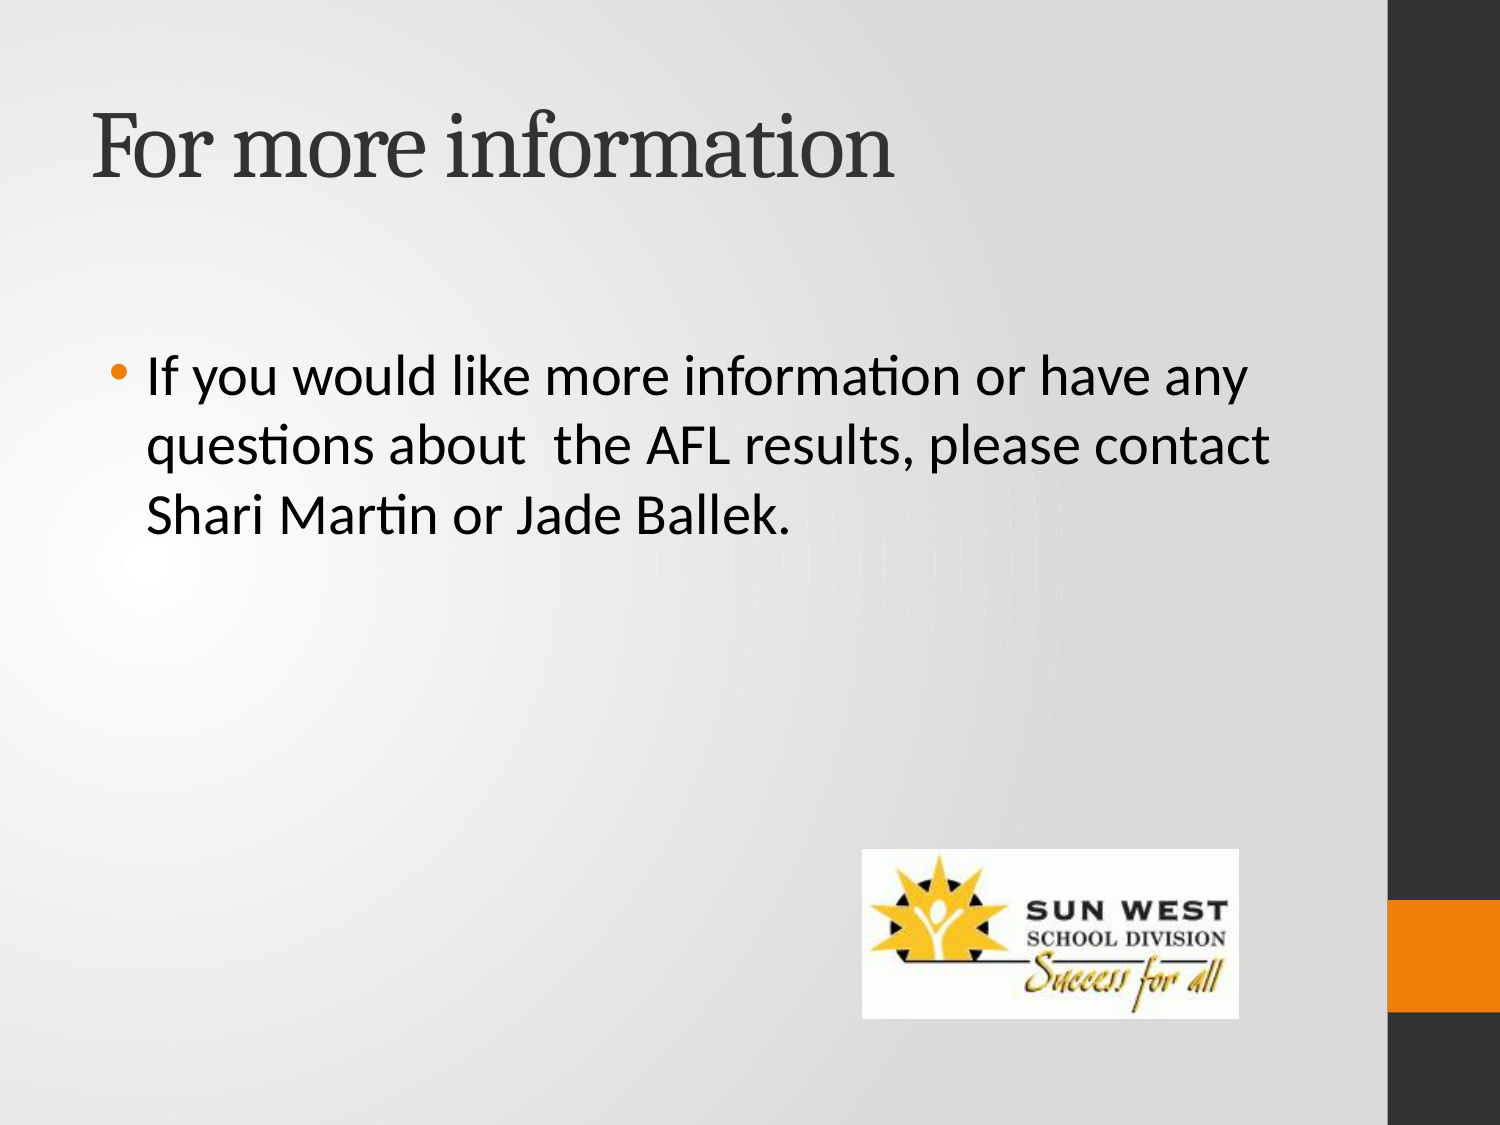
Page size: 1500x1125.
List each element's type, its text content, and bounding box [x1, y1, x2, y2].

list If you would like more information or have any questions about the AFL results, please contact Shari Martin or Jade Ballek. [75, 262, 1325, 1050]
title For more information [75, 45, 1325, 233]
picture [861, 849, 1240, 1020]
